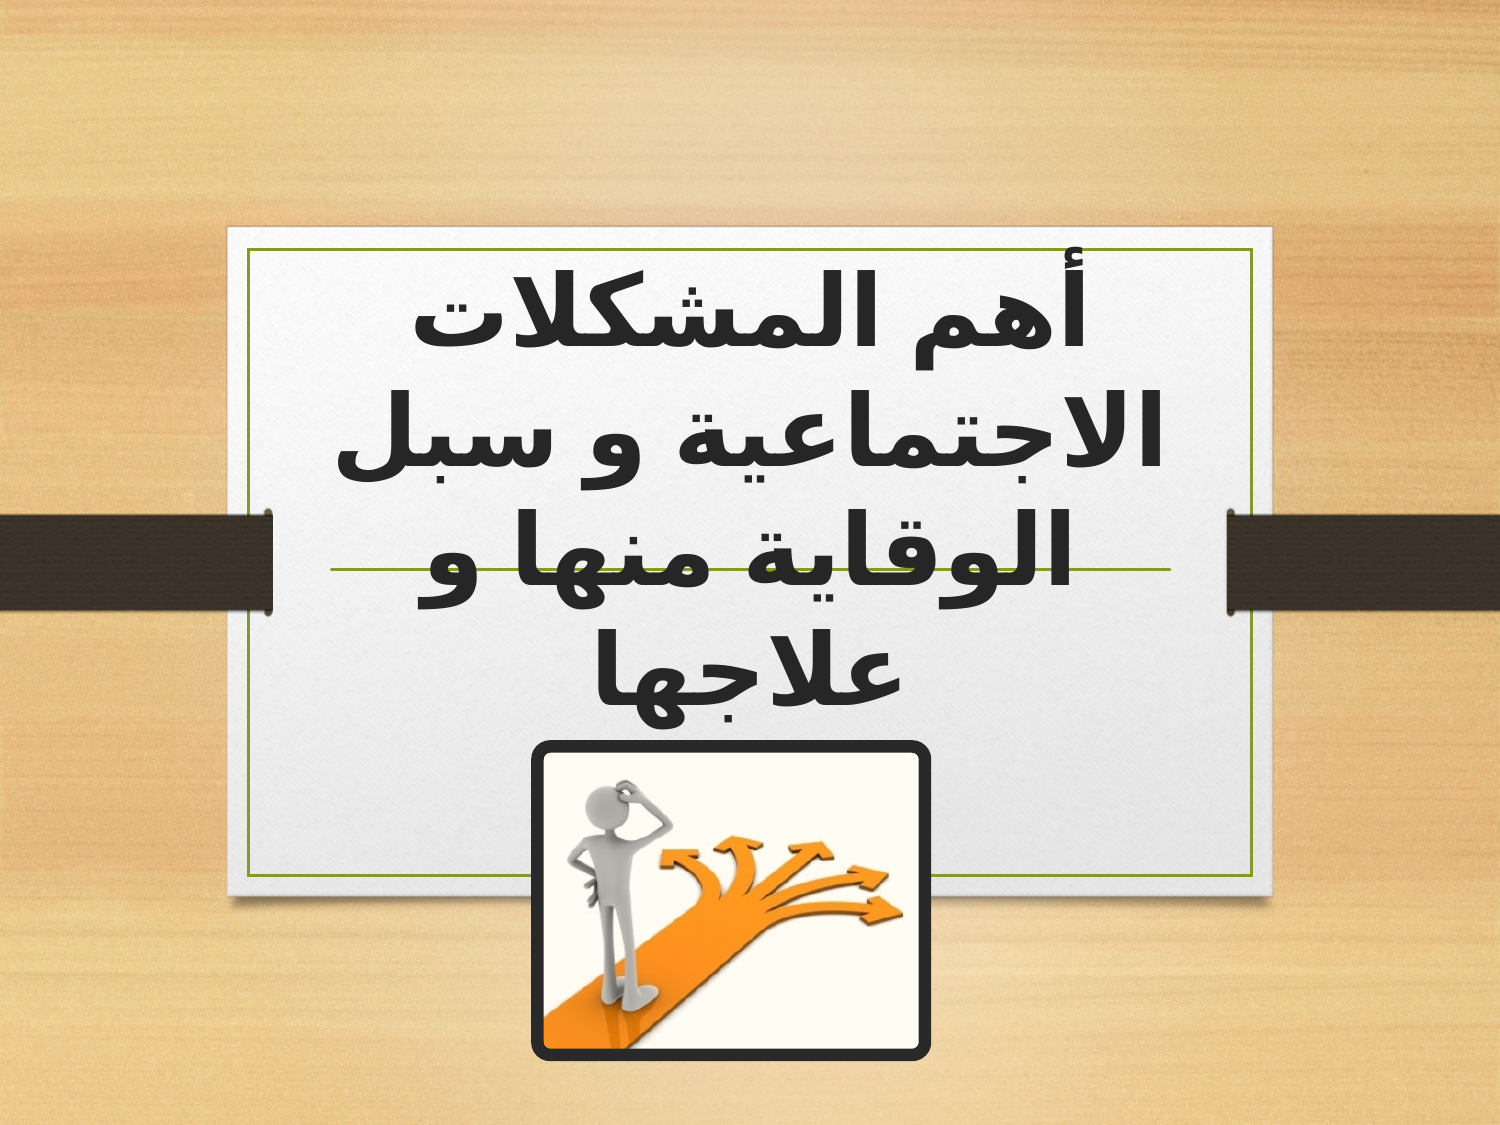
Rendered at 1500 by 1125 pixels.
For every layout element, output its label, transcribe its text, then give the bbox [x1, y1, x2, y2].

picture [0, 0, 1500, 1125]
title أهم المشكلات الاجتماعية و سبل الوقاية منها و علاجها [315, 350, 1187, 734]
